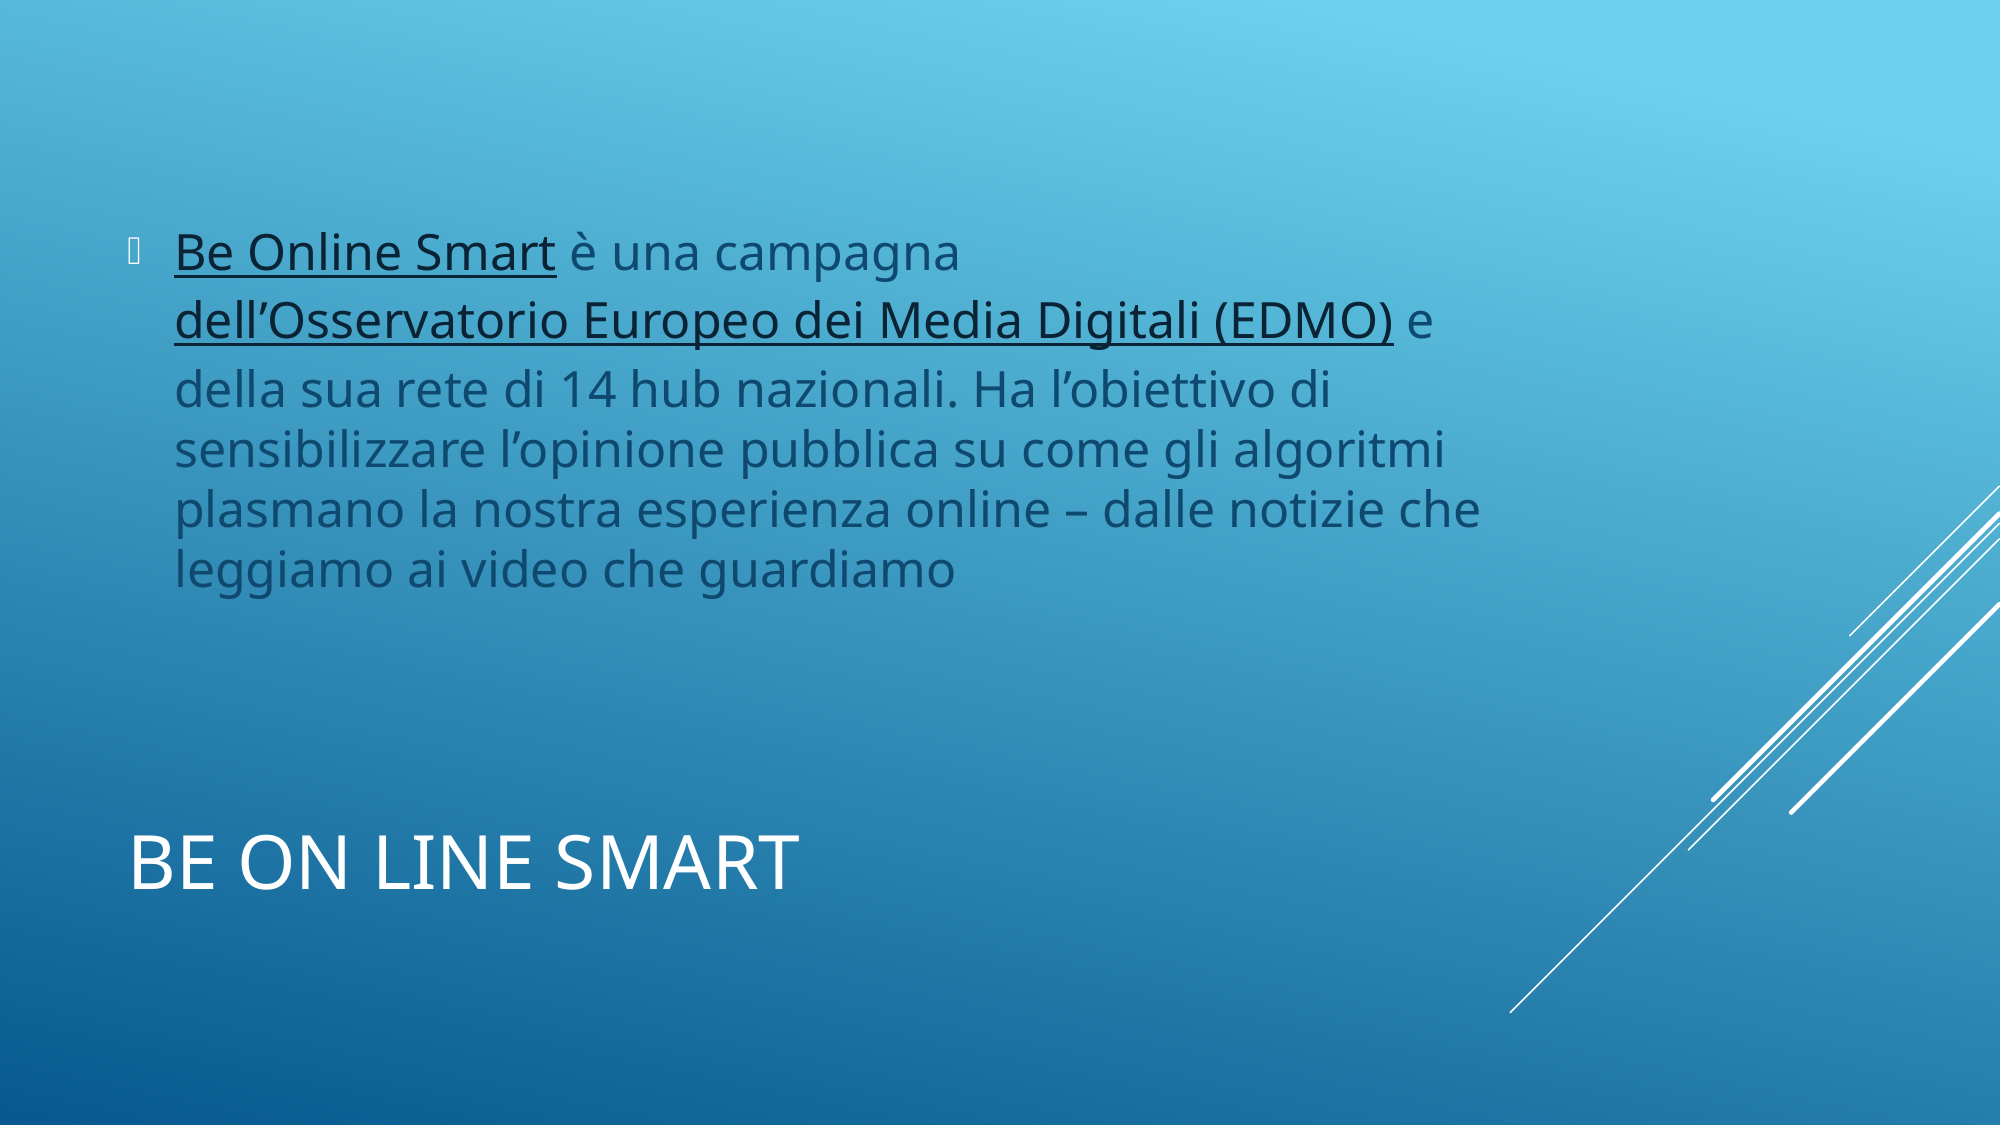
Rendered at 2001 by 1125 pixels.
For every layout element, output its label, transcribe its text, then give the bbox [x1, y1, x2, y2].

title BE ON LINE SMART [112, 736, 1513, 984]
list Be Online Smart è una campagna dell’Osservatorio Europeo dei Media Digitali (EDMO) e della sua rete di 14 hub nazionali. Ha l’obiettivo di sensibilizzare l’opinione pubblica su come gli algoritmi plasmano la nostra esperienza online – dalle notizie che leggiamo ai video che guardiamo [112, 112, 1513, 706]
